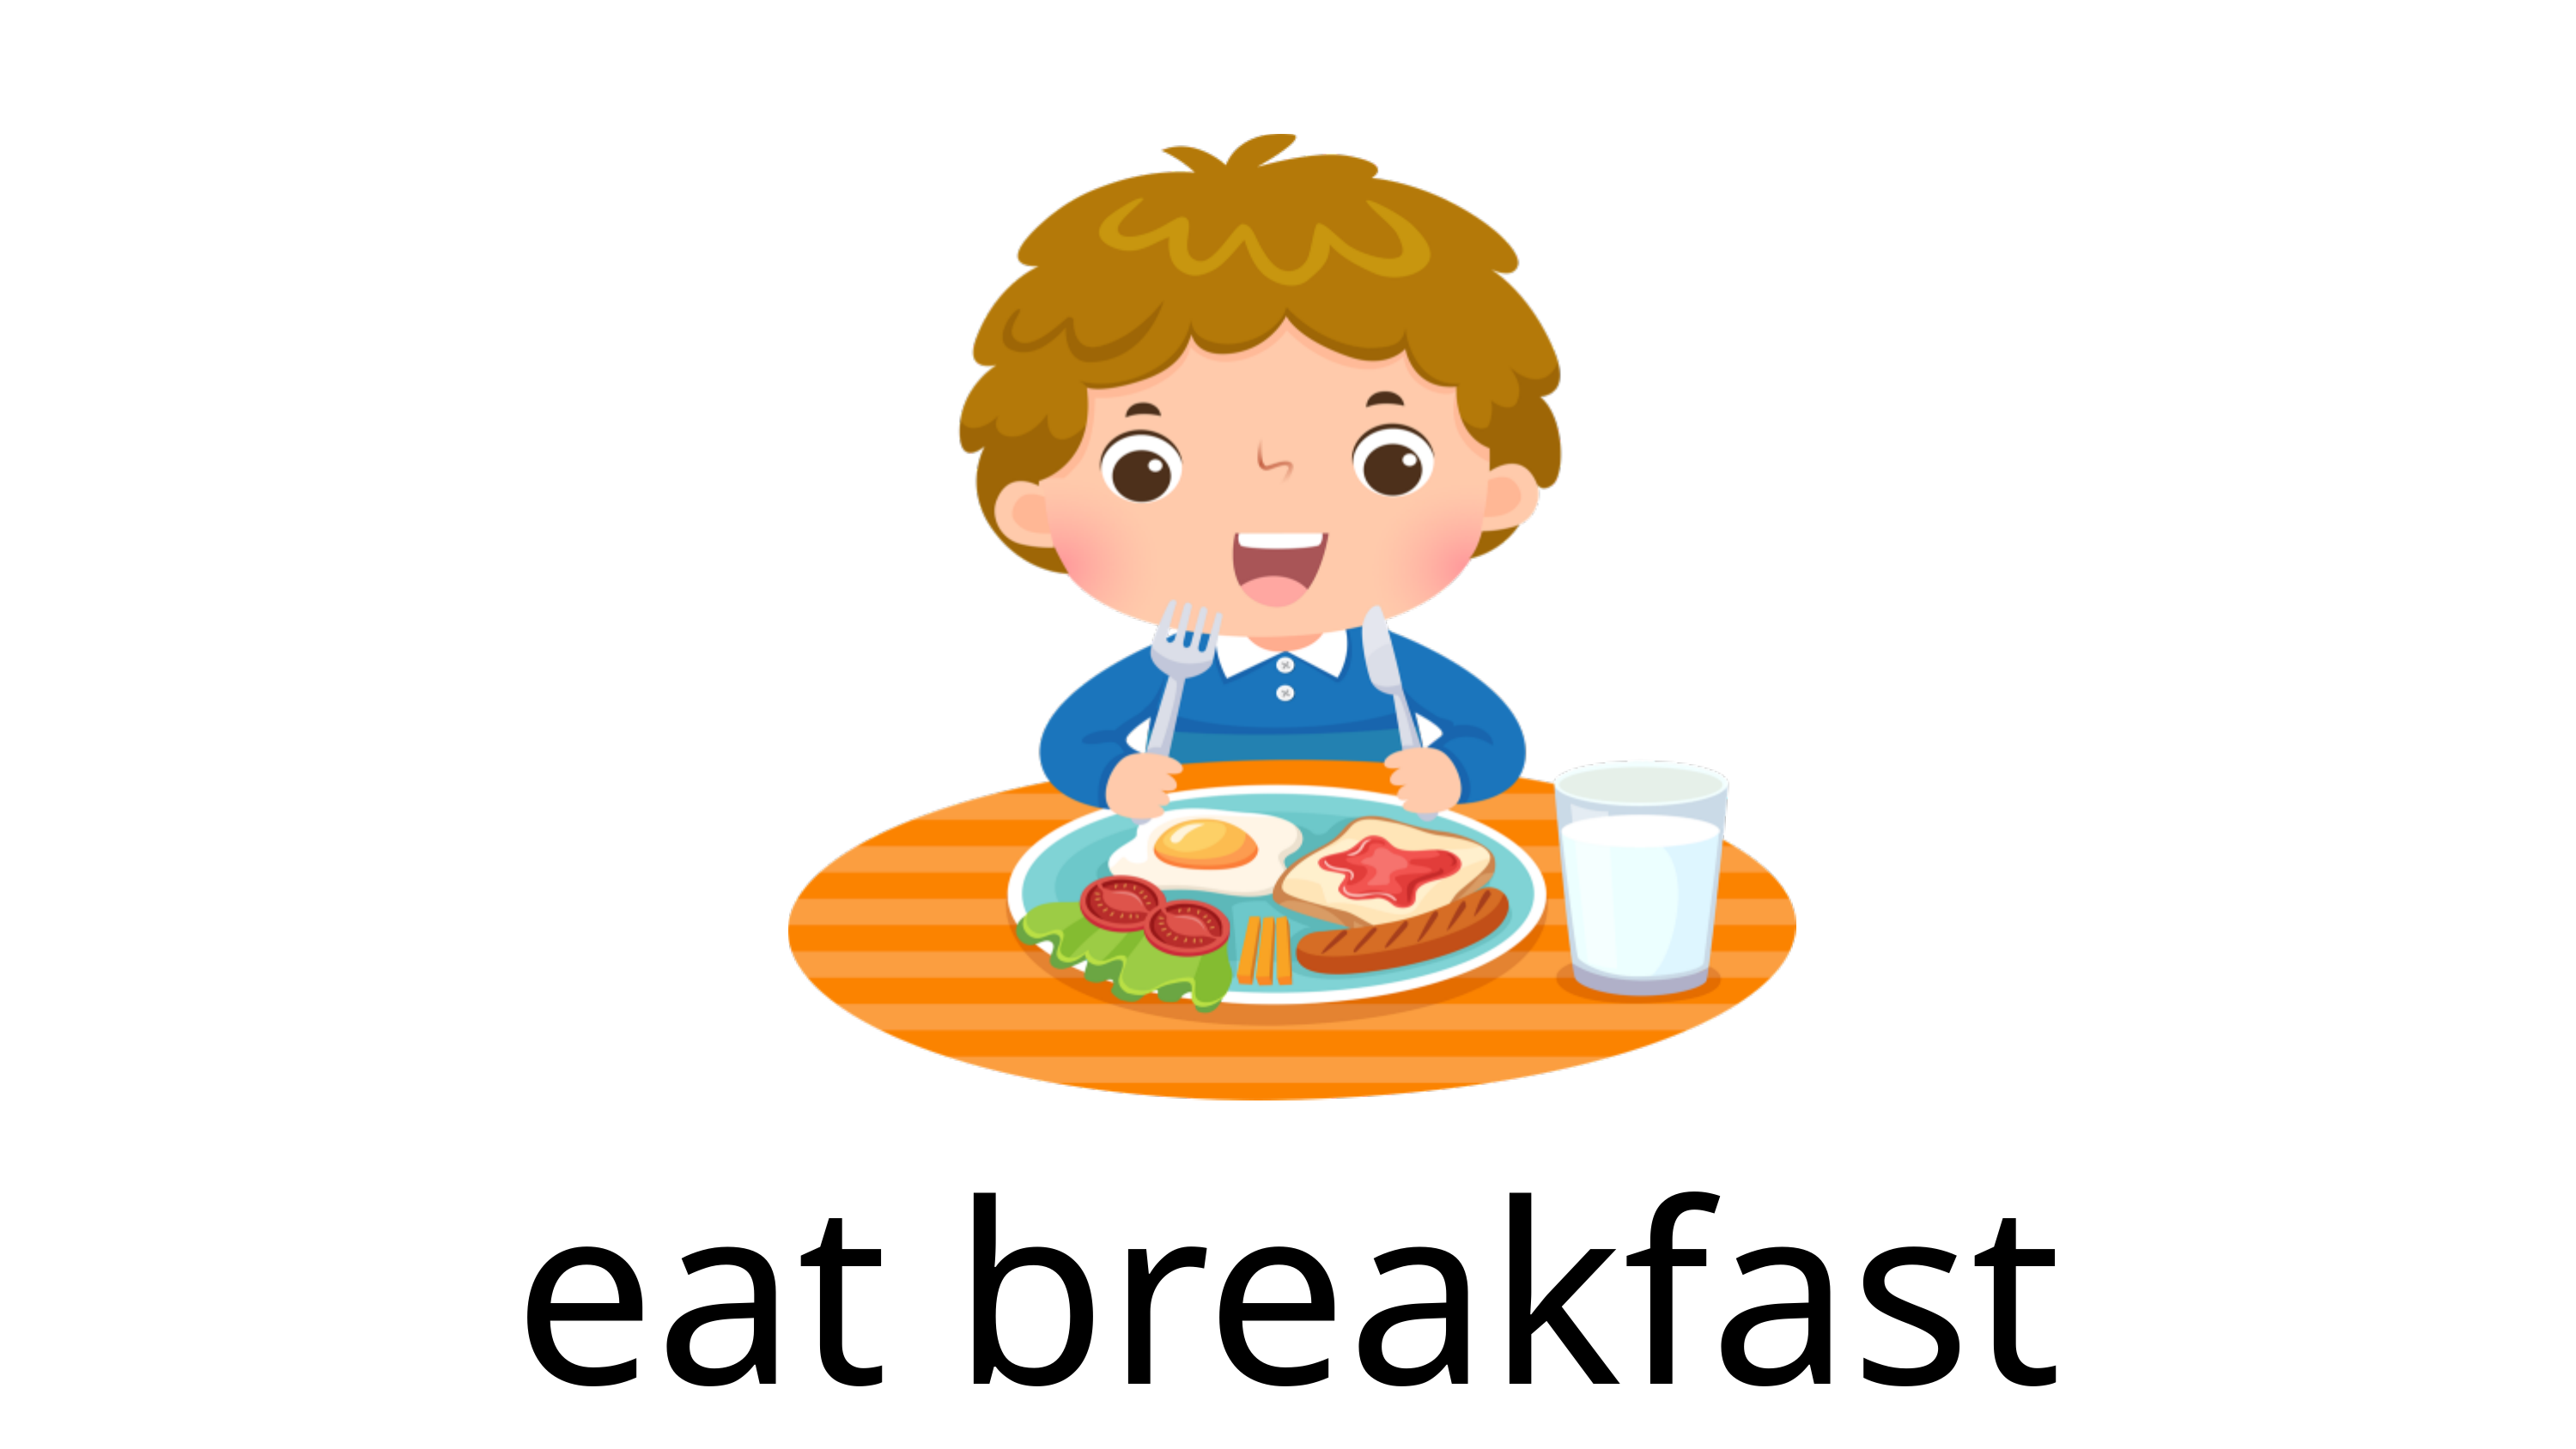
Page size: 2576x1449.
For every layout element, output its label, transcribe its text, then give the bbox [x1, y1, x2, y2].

text_box eat breakfast [350, 1208, 2226, 1435]
picture [787, 133, 1796, 1100]
